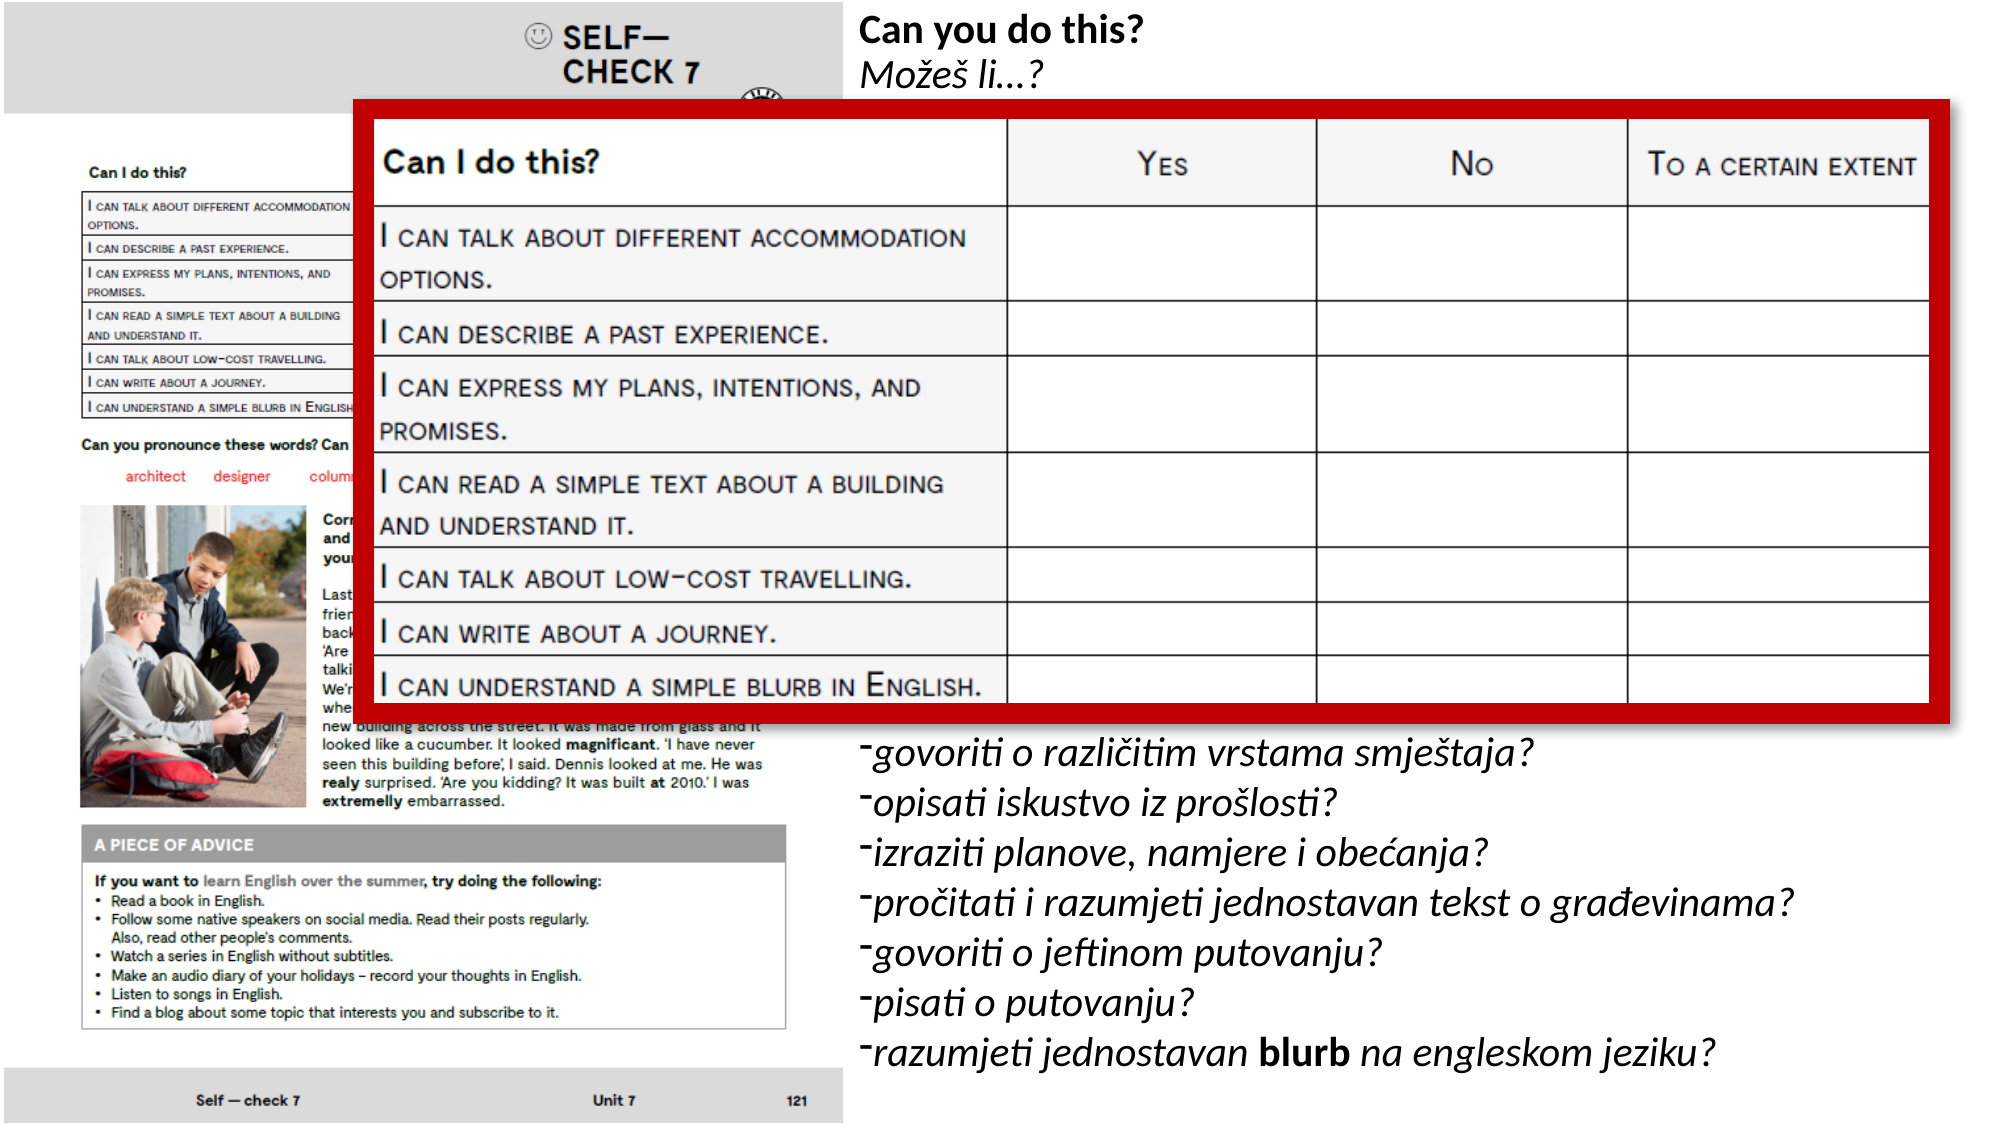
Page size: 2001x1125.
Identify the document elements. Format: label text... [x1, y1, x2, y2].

picture [4, 2, 1930, 1123]
list Can you do this? Možeš li…? [844, 0, 1832, 96]
text_box govoriti o različitim vrstama smještaja? opisati iskustvo iz prošlosti? izraziti planove, namjere i obećanja? pročitati i razumjeti jednostavan tekst o građevinama? govoriti o jeftinom putovanju? pisati o putovanju? razumjeti jednostavan blurb na engleskom jeziku? [844, 717, 2000, 1125]
